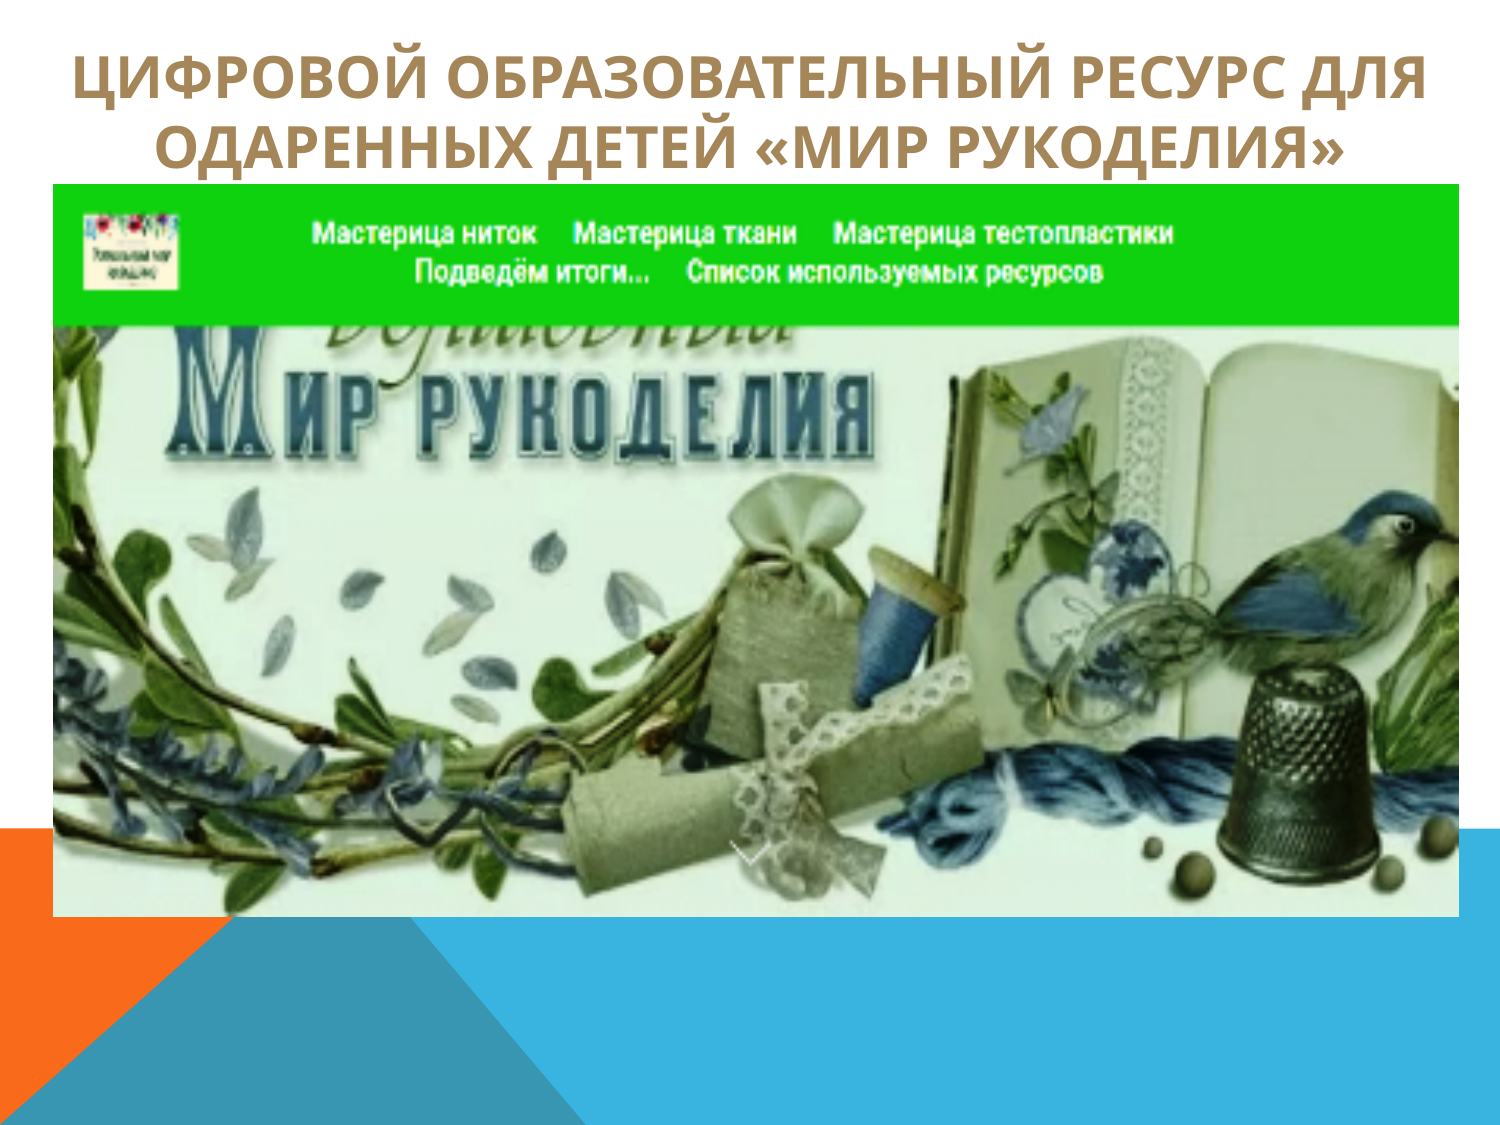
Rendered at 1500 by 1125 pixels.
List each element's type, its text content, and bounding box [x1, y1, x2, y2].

picture [52, 184, 1459, 918]
title Цифровой образовательный ресурс для одаренных детей «Мир рукоделия» [0, 0, 1500, 220]
